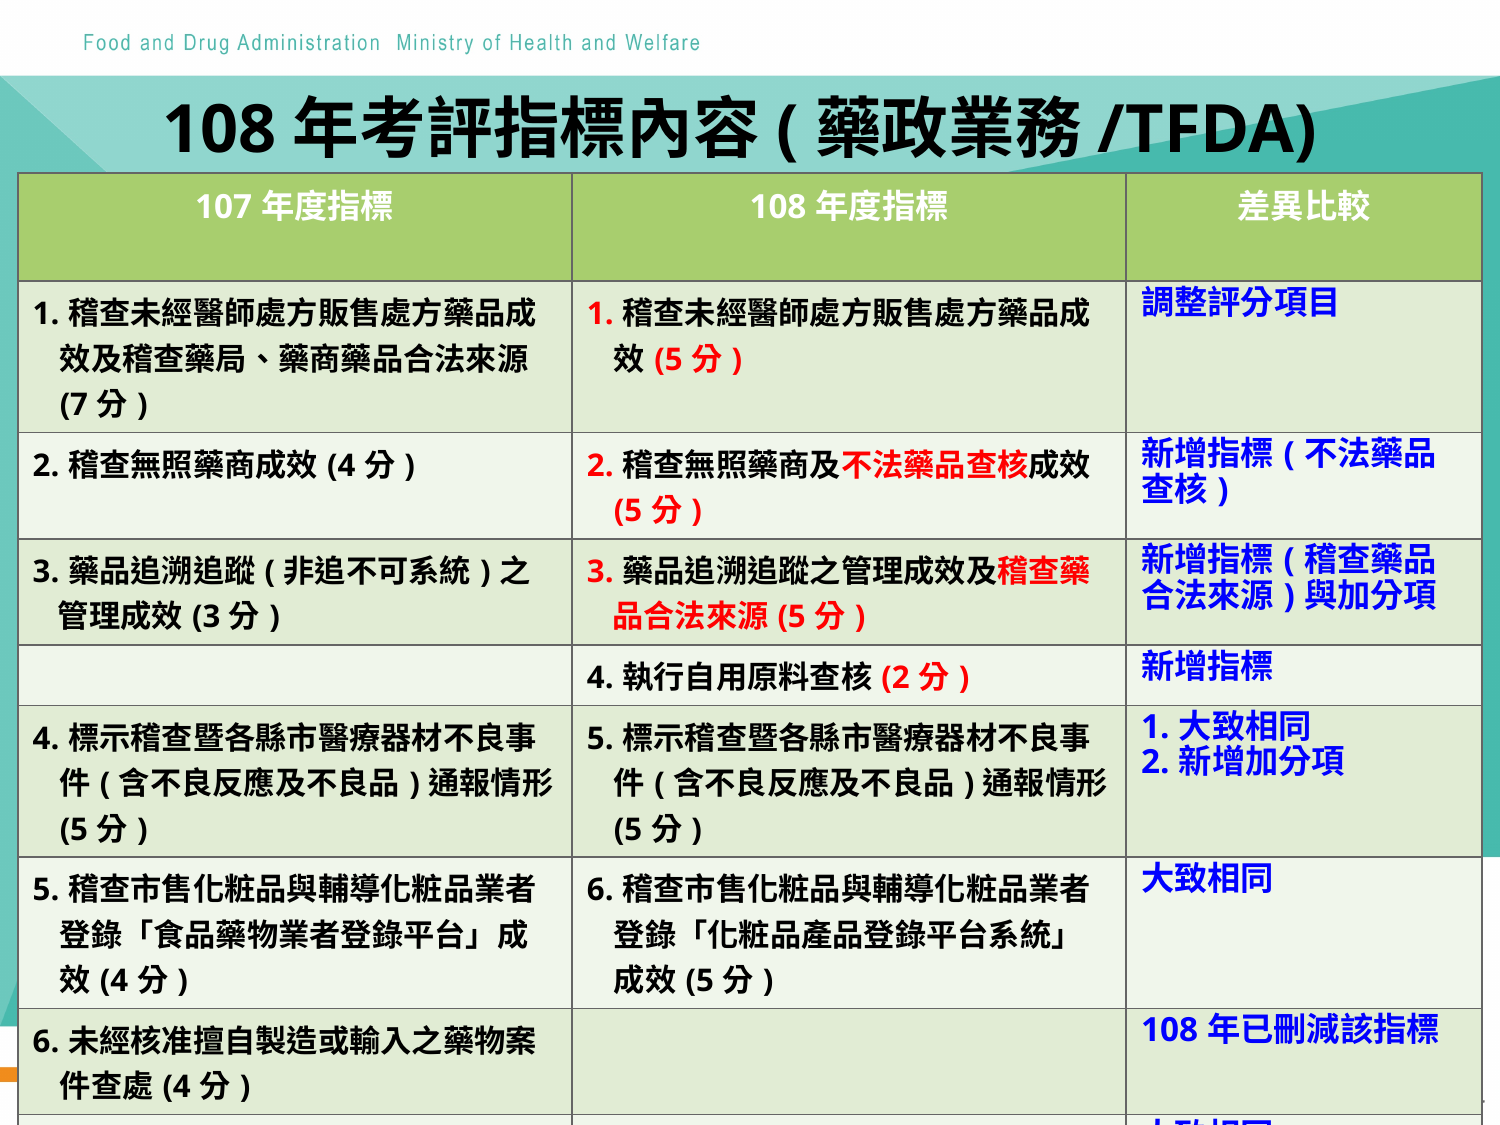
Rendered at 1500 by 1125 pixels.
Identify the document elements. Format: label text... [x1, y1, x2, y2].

table_cell [573, 1009, 1125, 1114]
table_header 差異比較 [1127, 174, 1481, 280]
table_header 107年度指標 [19, 174, 571, 280]
table_cell 2.稽查無照藥商成效(4分) [19, 433, 571, 538]
table_cell 7.違規藥物、化粧品廣告監控與查處(4分) [573, 1115, 1125, 1125]
picture [0, 0, 1500, 1125]
table_cell 大致相同 [1127, 1115, 1481, 1125]
table_cell 4.標示稽查暨各縣市醫療器材不良事件(含不良反應及不良品)通報情形(5分) [19, 706, 571, 856]
table_cell 108年已刪減該指標 [1127, 1009, 1481, 1114]
table_cell 新增指標(稽查藥品合法來源)與加分項 [1127, 540, 1481, 644]
table_cell 3.藥品追溯追蹤之管理成效及稽查藥品合法來源(5分) [573, 540, 1125, 644]
table_cell 大致相同 [1127, 858, 1481, 1008]
table_cell 1.稽查未經醫師處方販售處方藥品成效(5分) [573, 282, 1125, 432]
table_cell 調整評分項目 [1127, 282, 1481, 432]
table_cell 2.稽查無照藥商及不法藥品查核成效(5分) [573, 433, 1125, 538]
table_cell 5.稽查市售化粧品與輔導化粧品業者登錄「食品藥物業者登錄平台」成效(4分) [19, 858, 571, 1008]
title 108年考評指標內容(藥政業務/TFDA) [64, 78, 1415, 172]
table_cell 6.未經核准擅自製造或輸入之藥物案件查處(4分) [19, 1009, 571, 1114]
table_cell 4.執行自用原料查核(2分) [573, 646, 1125, 705]
table_cell 6.稽查市售化粧品與輔導化粧品業者登錄「化粧品產品登錄平台系統」成效(5分) [573, 858, 1125, 1008]
table_cell 新增指標 [1127, 646, 1481, 705]
table_cell 新增指標(不法藥品查核) [1127, 433, 1481, 538]
table_header 108年度指標 [573, 174, 1125, 280]
table_cell 7.違規藥物、化粧品廣告監控與查處(4分) [19, 1115, 571, 1125]
table_cell 3.藥品追溯追蹤(非追不可系統)之管理成效(3分) [19, 540, 571, 644]
table_cell 5.標示稽查暨各縣市醫療器材不良事件(含不良反應及不良品)通報情形(5分) [573, 706, 1125, 856]
table_cell 1.大致相同 2.新增加分項 [1127, 706, 1481, 856]
table_cell 1.稽查未經醫師處方販售處方藥品成效及稽查藥局、藥商藥品合法來源(7分) [19, 282, 571, 432]
table_cell [19, 646, 571, 705]
